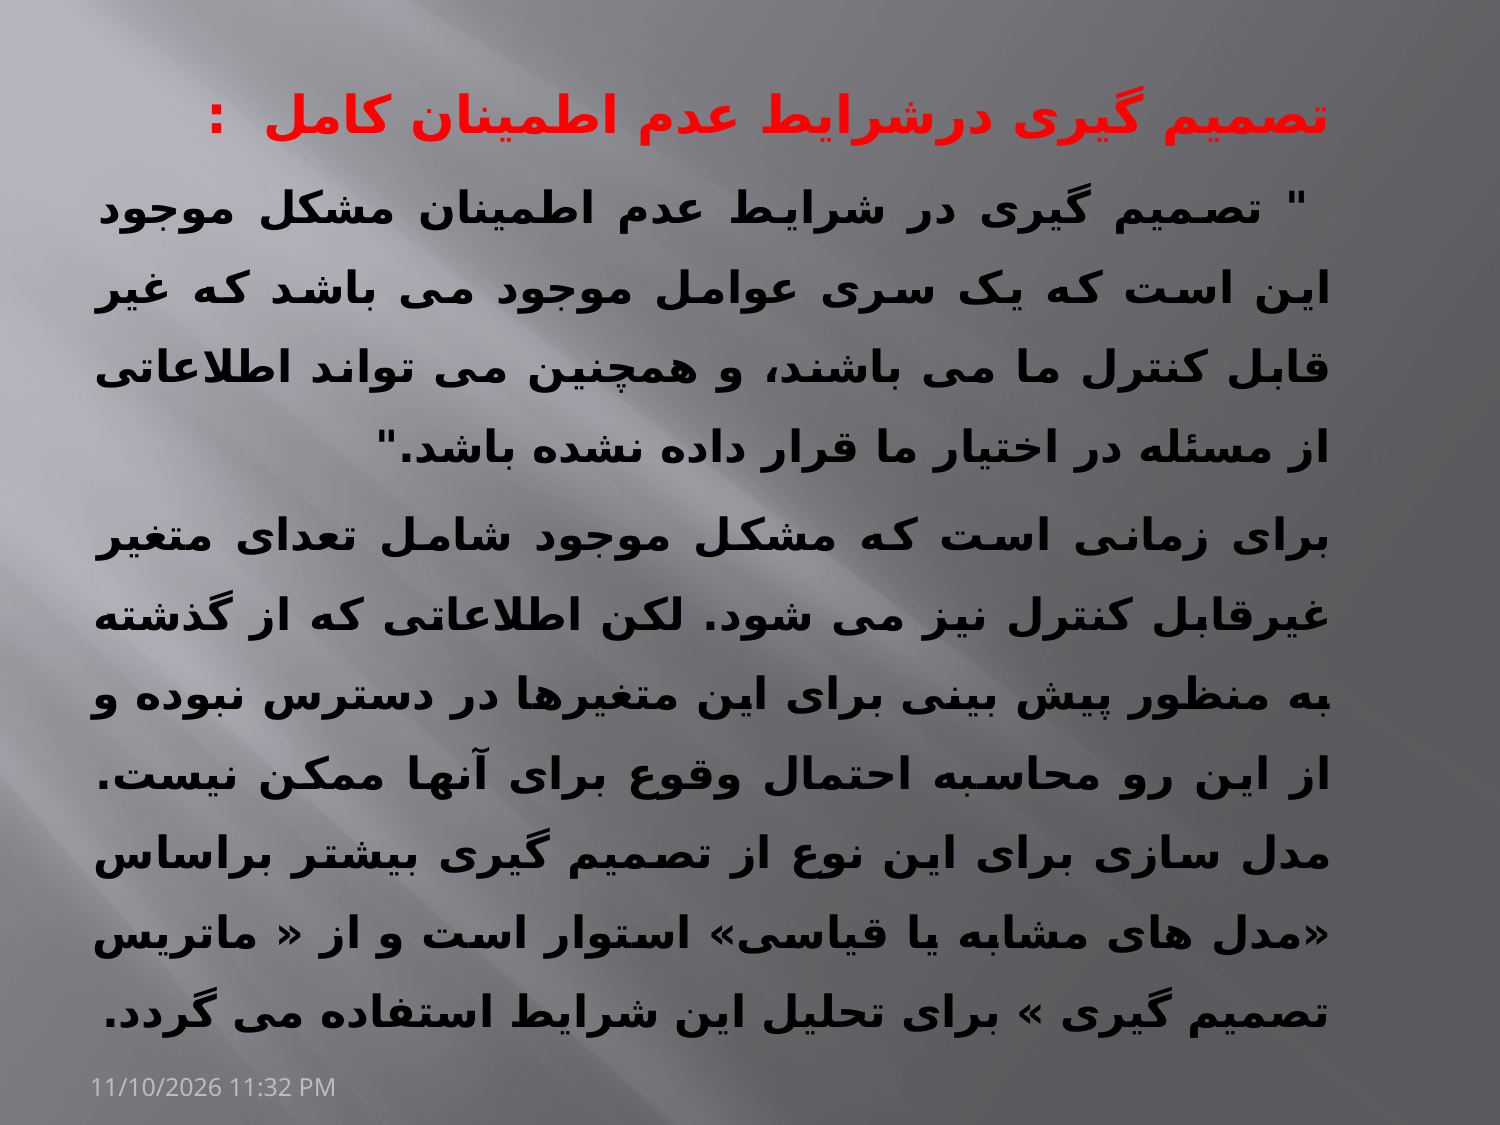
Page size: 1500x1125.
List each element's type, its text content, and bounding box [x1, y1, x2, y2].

slide_number 20/مارس/1 [75, 1052, 425, 1113]
list تصمیم گیری درشرایط عدم اطمینان کامل : " تصمیم گیری در شرایط عدم اطمینان مشکل موجود این است که یک سری عوامل موجود می باشد که غیر قابل کنترل ما می باشند، و همچنین می تواند اطلاعاتی از مسئله در اختیار ما قرار داده نشده باشد." برای زمانی است که مشکل موجود شامل تعدای متغیر غیرقابل کنترل نیز می شود. لکن اطلاعاتی که از گذشته به منظور پیش بینی برای این متغیرها در دسترس نبوده و از این رو محاسبه احتمال وقوع برای آنها ممکن نیست. مدل سازی برای این نوع از تصمیم گیری بیشتر براساس «مدل های مشابه یا قیاسی» استوار است و از « ماتریس تصمیم گیری » برای تحلیل این شرایط استفاده می گردد. [76, 42, 1427, 1059]
